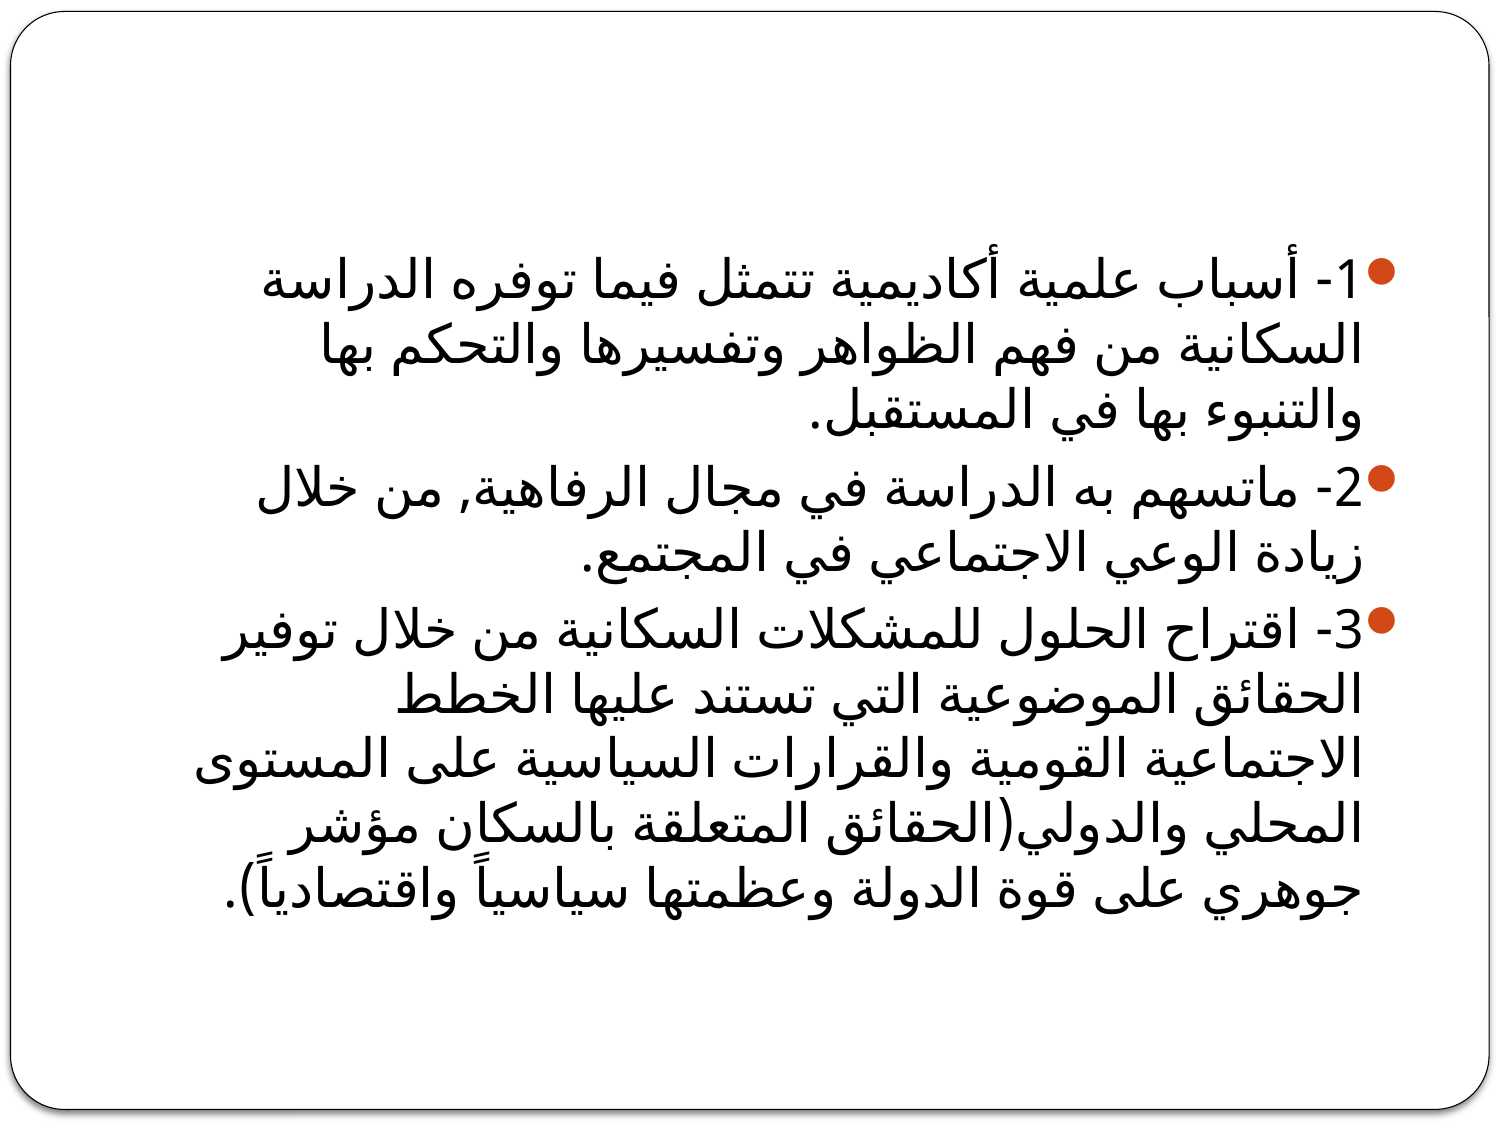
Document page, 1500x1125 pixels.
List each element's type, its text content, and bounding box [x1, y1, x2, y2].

list 1- أسباب علمية أكاديمية تتمثل فيما توفره الدراسة السكانية من فهم الظواهر وتفسيرها والتحكم بها والتنبوء بها في المستقبل. 2- ماتسهم به الدراسة في مجال الرفاهية, من خلال زيادة الوعي الاجتماعي في المجتمع. 3- اقتراح الحلول للمشكلات السكانية من خلال توفير الحقائق الموضوعية التي تستند عليها الخطط الاجتماعية القومية والقرارات السياسية على المستوى المحلي والدولي(الحقائق المتعلقة بالسكان مؤشر جوهري على قوة الدولة وعظمتها سياسياً واقتصادياً). [150, 237, 1425, 988]
